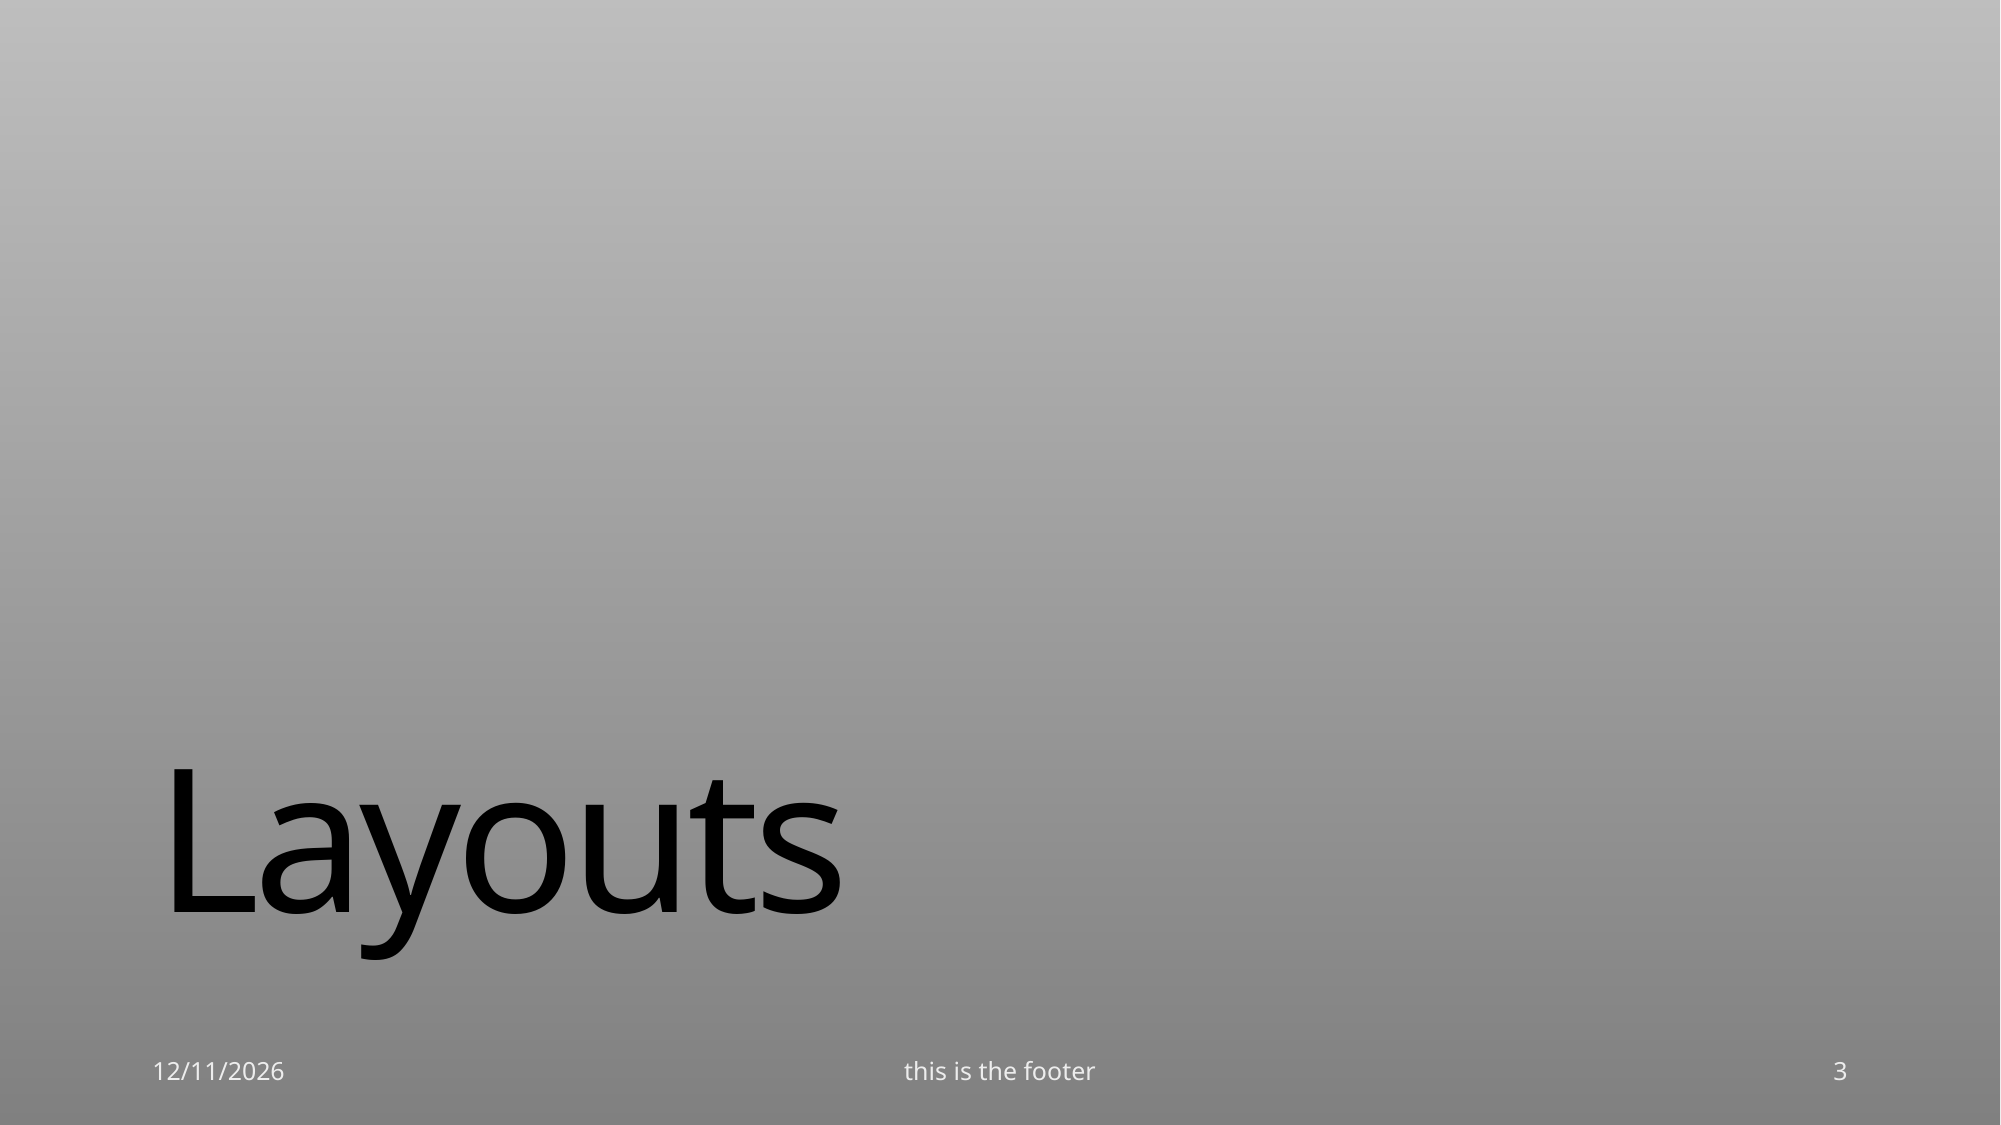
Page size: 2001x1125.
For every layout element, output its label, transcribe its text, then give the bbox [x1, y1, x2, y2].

title Layouts [140, 732, 1641, 1002]
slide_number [137, 1042, 588, 1103]
footer this is the footer [662, 1042, 1338, 1103]
slide_number ‹#› [1412, 1042, 1863, 1103]
picture [0, 0, 2001, 1125]
